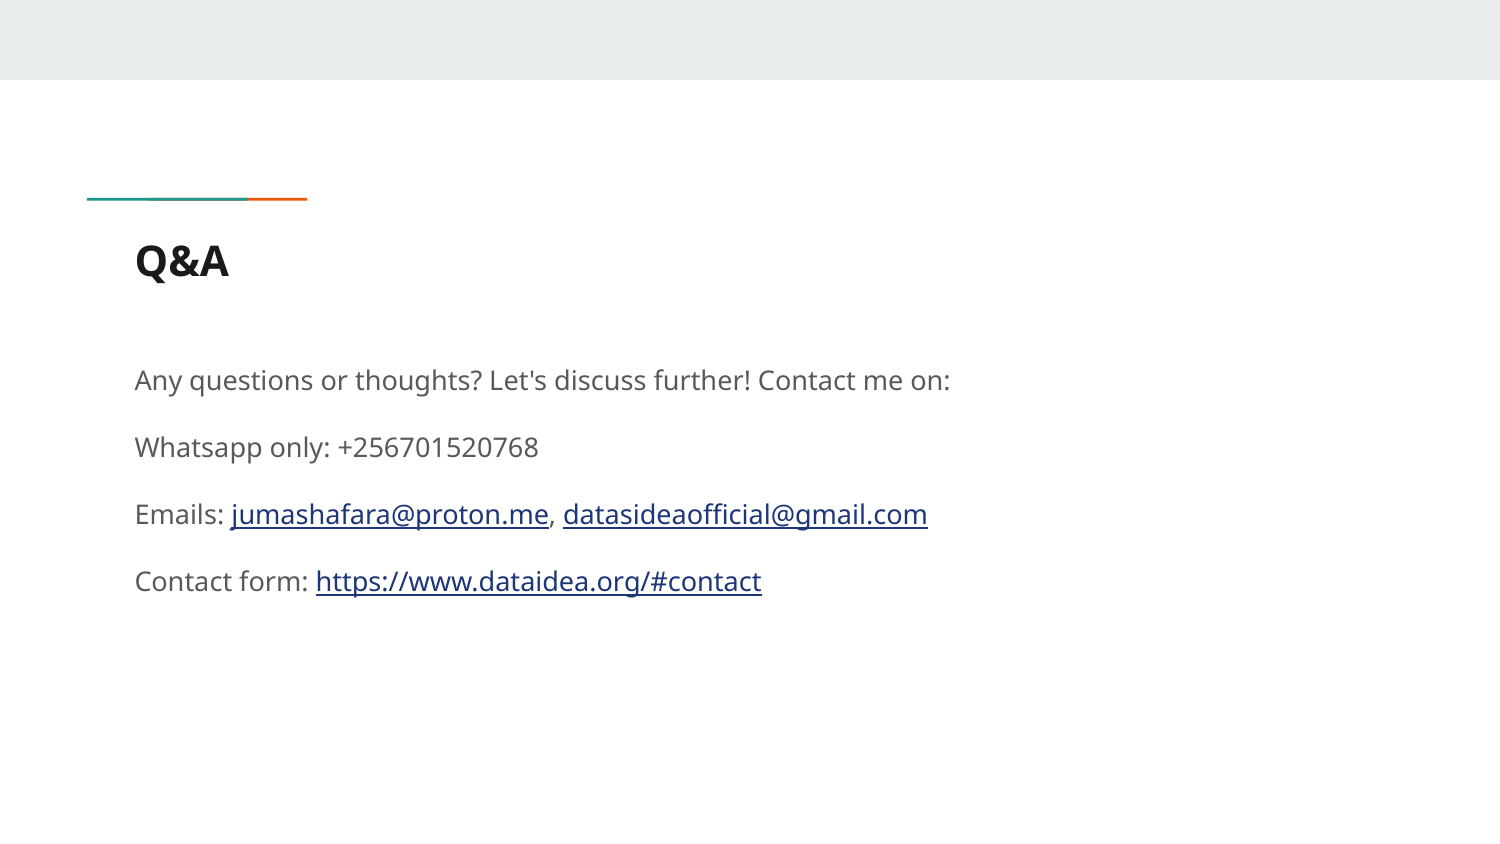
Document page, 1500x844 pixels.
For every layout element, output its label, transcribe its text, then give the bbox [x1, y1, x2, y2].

title Q&A [119, 216, 1381, 305]
list Any questions or thoughts? Let's discuss further! Contact me on: Whatsapp only: +256701520768 Emails: jumashafara@proton.me, datasideaofficial@gmail.com Contact form: https://www.dataidea.org/#contact [119, 341, 1381, 712]
